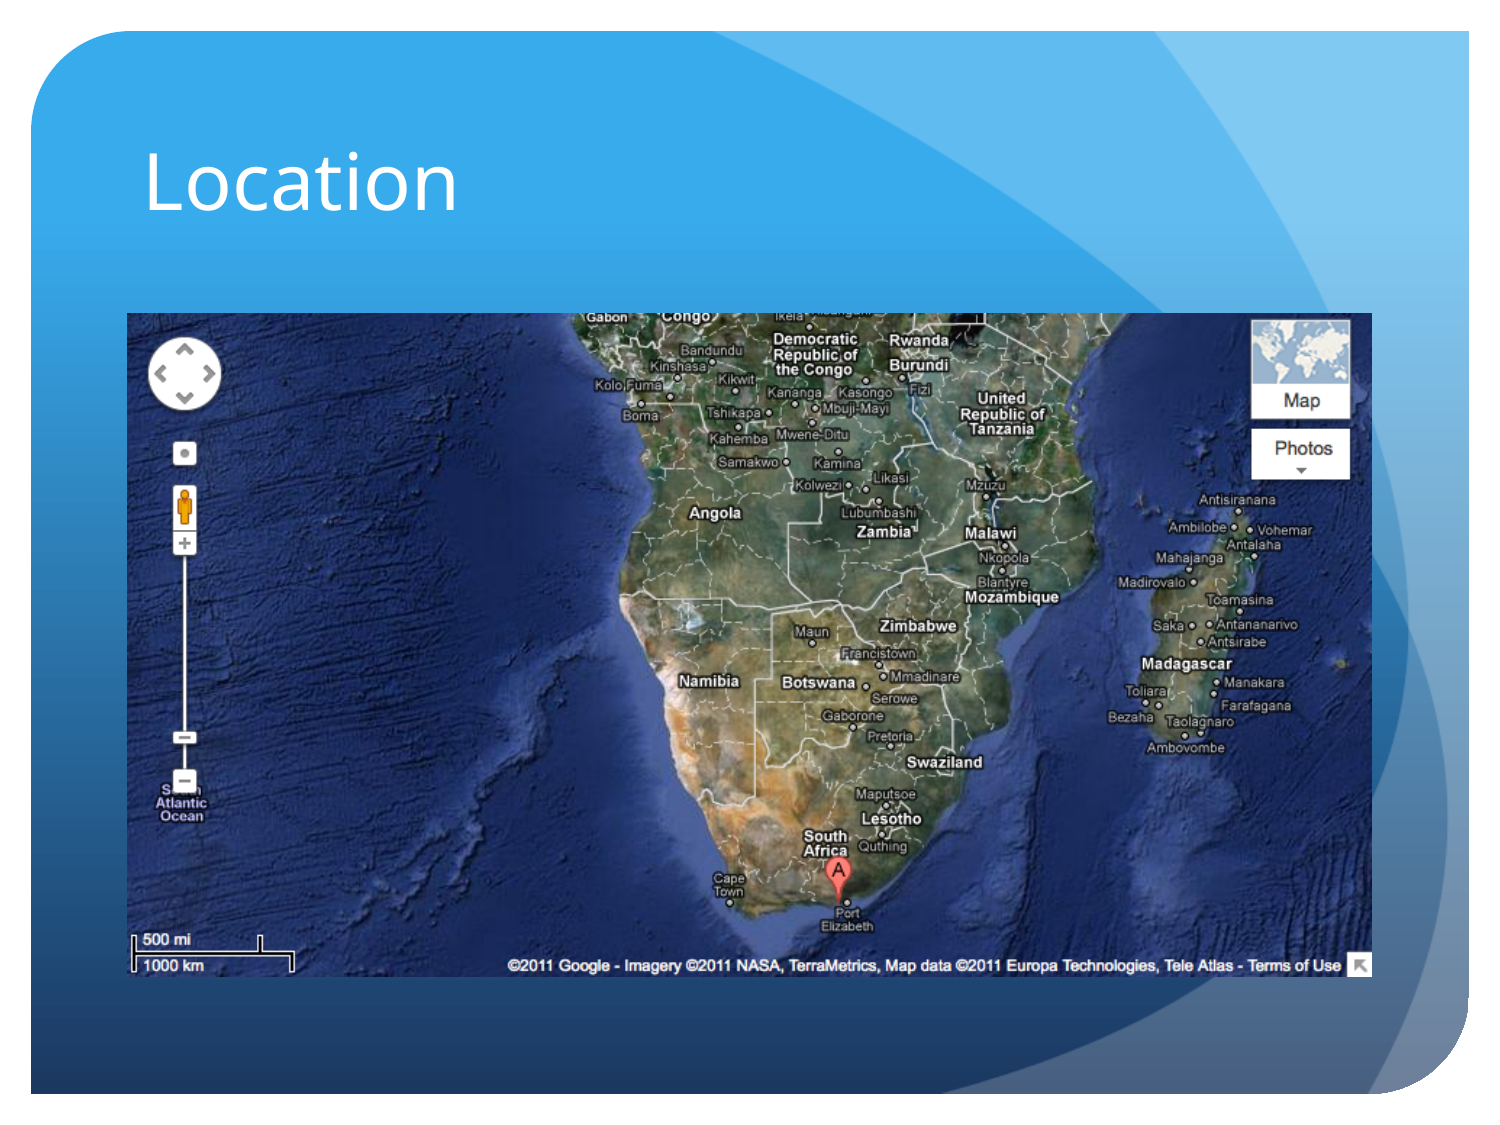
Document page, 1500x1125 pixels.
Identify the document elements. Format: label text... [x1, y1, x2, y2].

picture [24, 30, 1473, 1094]
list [127, 299, 1373, 991]
title Location [127, 62, 1372, 234]
